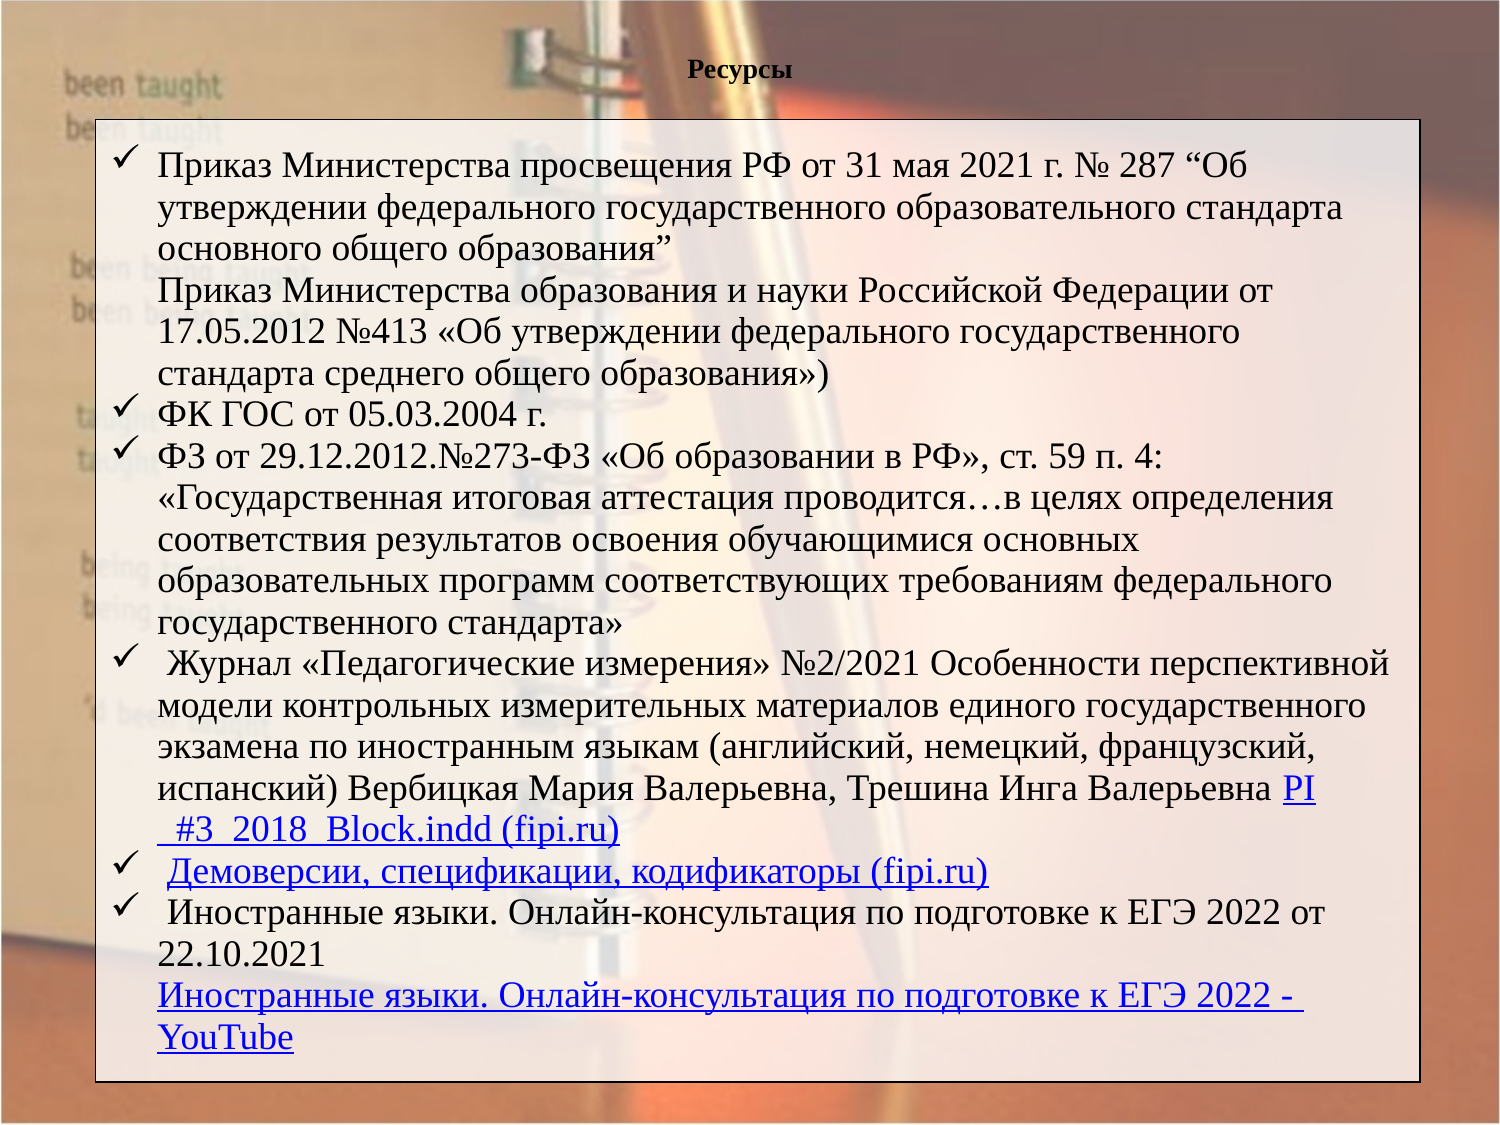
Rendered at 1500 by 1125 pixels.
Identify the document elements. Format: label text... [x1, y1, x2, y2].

title Ресурсы [64, 42, 1415, 126]
table_header Приказ Министерства просвещения РФ от 31 мая 2021 г. № 287 “Об утверждении федерального государственного образовательного стандарта основного общего образования” Приказ Министерства образования и науки Российской Федерации от 17.05.2012 №413 «Об утверждении федерального государственного стандарта среднего общего образования») ФК ГОС от 05.03.2004 г. ФЗ от 29.12.2012.№273-ФЗ «Об образовании в РФ», ст. 59 п. 4: «Государственная итоговая аттестация проводится…в целях определения соответствия результатов освоения обучающимися основных образовательных программ соответствующих требованиям федерального государственного стандарта» Журнал «Педагогические измерения» №2/2021 Особенности перспективной модели контрольных измерительных материалов единого государственного экзамена по иностранным языкам (английский, немецкий, французский, испанский) Вербицкая Мария Валерьевна, Трешина Инга Валерьевна PI_#3_2018_Block.indd (fipi.ru) Демоверсии, спецификации, кодификаторы (fipi.ru) Иностранные языки. Онлайн-консультация по подготовке к ЕГЭ 2022 от 22.10.2021 Иностранные языки. Онлайн-консультация по подготовке к ЕГЭ 2022 - YouTube [96, 120, 1419, 1081]
text_box [123, 314, 1353, 375]
